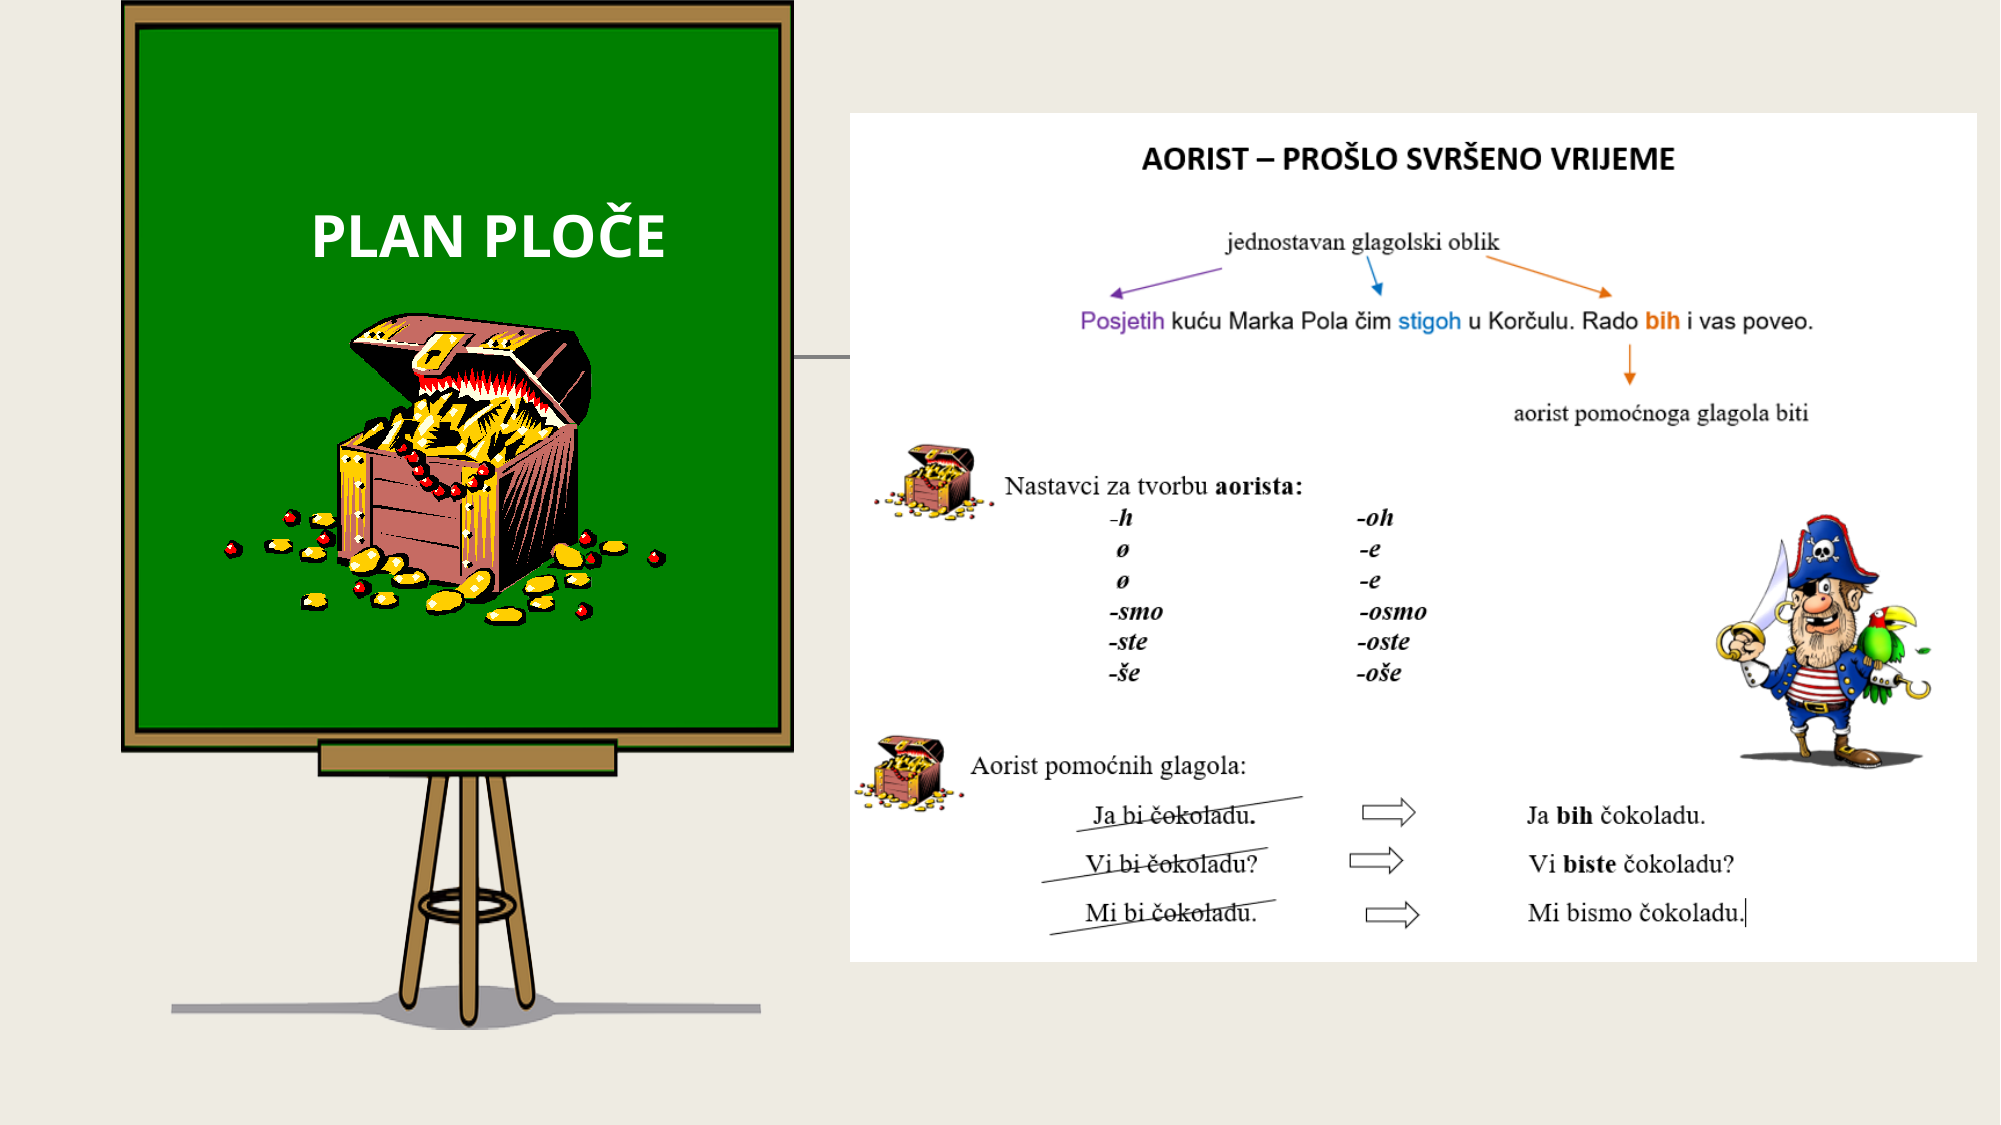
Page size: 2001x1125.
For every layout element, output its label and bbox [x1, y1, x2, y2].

picture [121, 0, 794, 1030]
picture [849, 113, 1977, 963]
